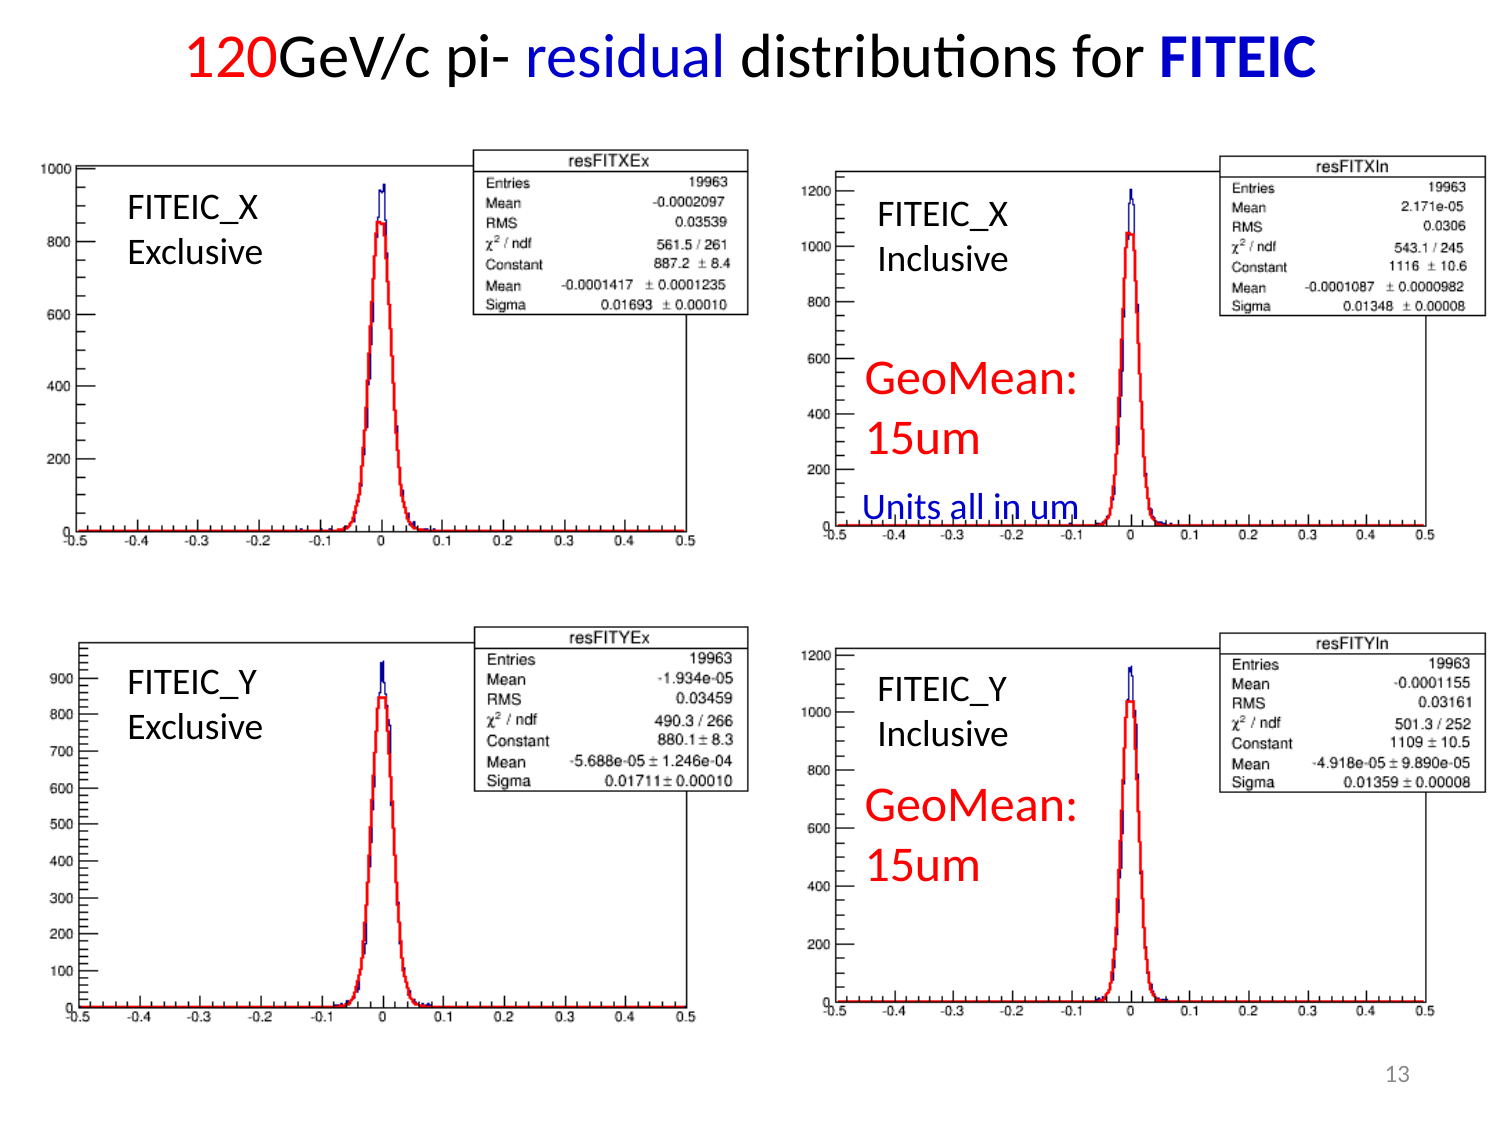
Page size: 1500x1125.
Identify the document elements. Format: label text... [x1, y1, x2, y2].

picture [0, 121, 1500, 578]
picture [2, 598, 1500, 1053]
title 120GeV/c pi- residual distributions for FITEIC [75, 0, 1425, 105]
slide_number 13 [1074, 1055, 1425, 1103]
